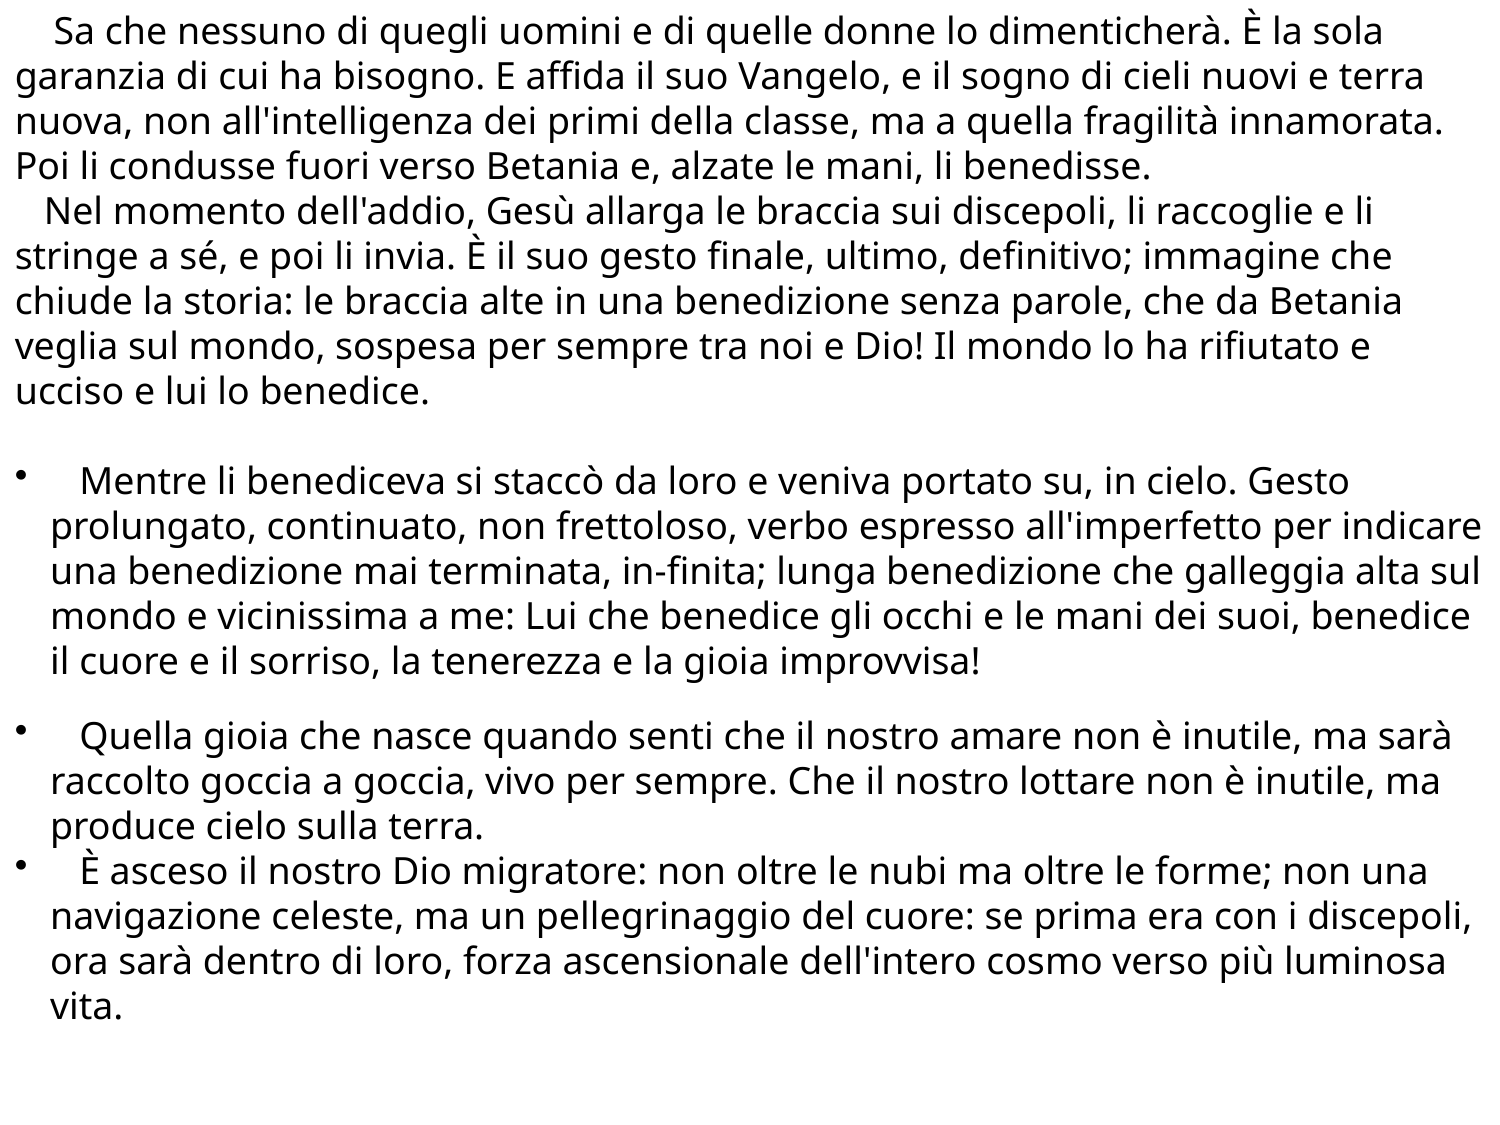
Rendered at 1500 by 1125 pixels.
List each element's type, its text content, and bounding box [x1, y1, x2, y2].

text_box Sa che nessuno di quegli uomini e di quelle donne lo dimenticherà. È la sola garanzia di cui ha bisogno. E affida il suo Vangelo, e il sogno di cieli nuovi e terra nuova, non all'intelligenza dei primi della classe, ma a quella fragilità innamorata. Poi li condusse fuori verso Betania e, alzate le mani, li benedisse. Nel momento dell'addio, Gesù allarga le braccia sui discepoli, li raccoglie e li stringe a sé, e poi li invia. È il suo gesto finale, ultimo, definitivo; immagine che chiude la storia: le braccia alte in una benedizione senza parole, che da Betania veglia sul mondo, sospesa per sempre tra noi e Dio! Il mondo lo ha rifiutato e ucciso e lui lo benedice. Mentre li benediceva si staccò da loro e veniva portato su, in cielo. Gesto prolungato, continuato, non frettoloso, verbo espresso all'imperfetto per indicare una benedizione mai terminata, in-finita; lunga benedizione che galleggia alta sul mondo e vicinissima a me: Lui che benedice gli occhi e le mani dei suoi, benedice il cuore e il sorriso, la tenerezza e la gioia improvvisa! Quella gioia che nasce quando senti che il nostro amare non è inutile, ma sarà raccolto goccia a goccia, vivo per sempre. Che il nostro lottare non è inutile, ma produce cielo sulla terra. È asceso il nostro Dio migratore: non oltre le nubi ma oltre le forme; non una navigazione celeste, ma un pellegrinaggio del cuore: se prima era con i discepoli, ora sarà dentro di loro, forza ascensionale dell'intero cosmo verso più luminosa vita. [0, 0, 1500, 1035]
